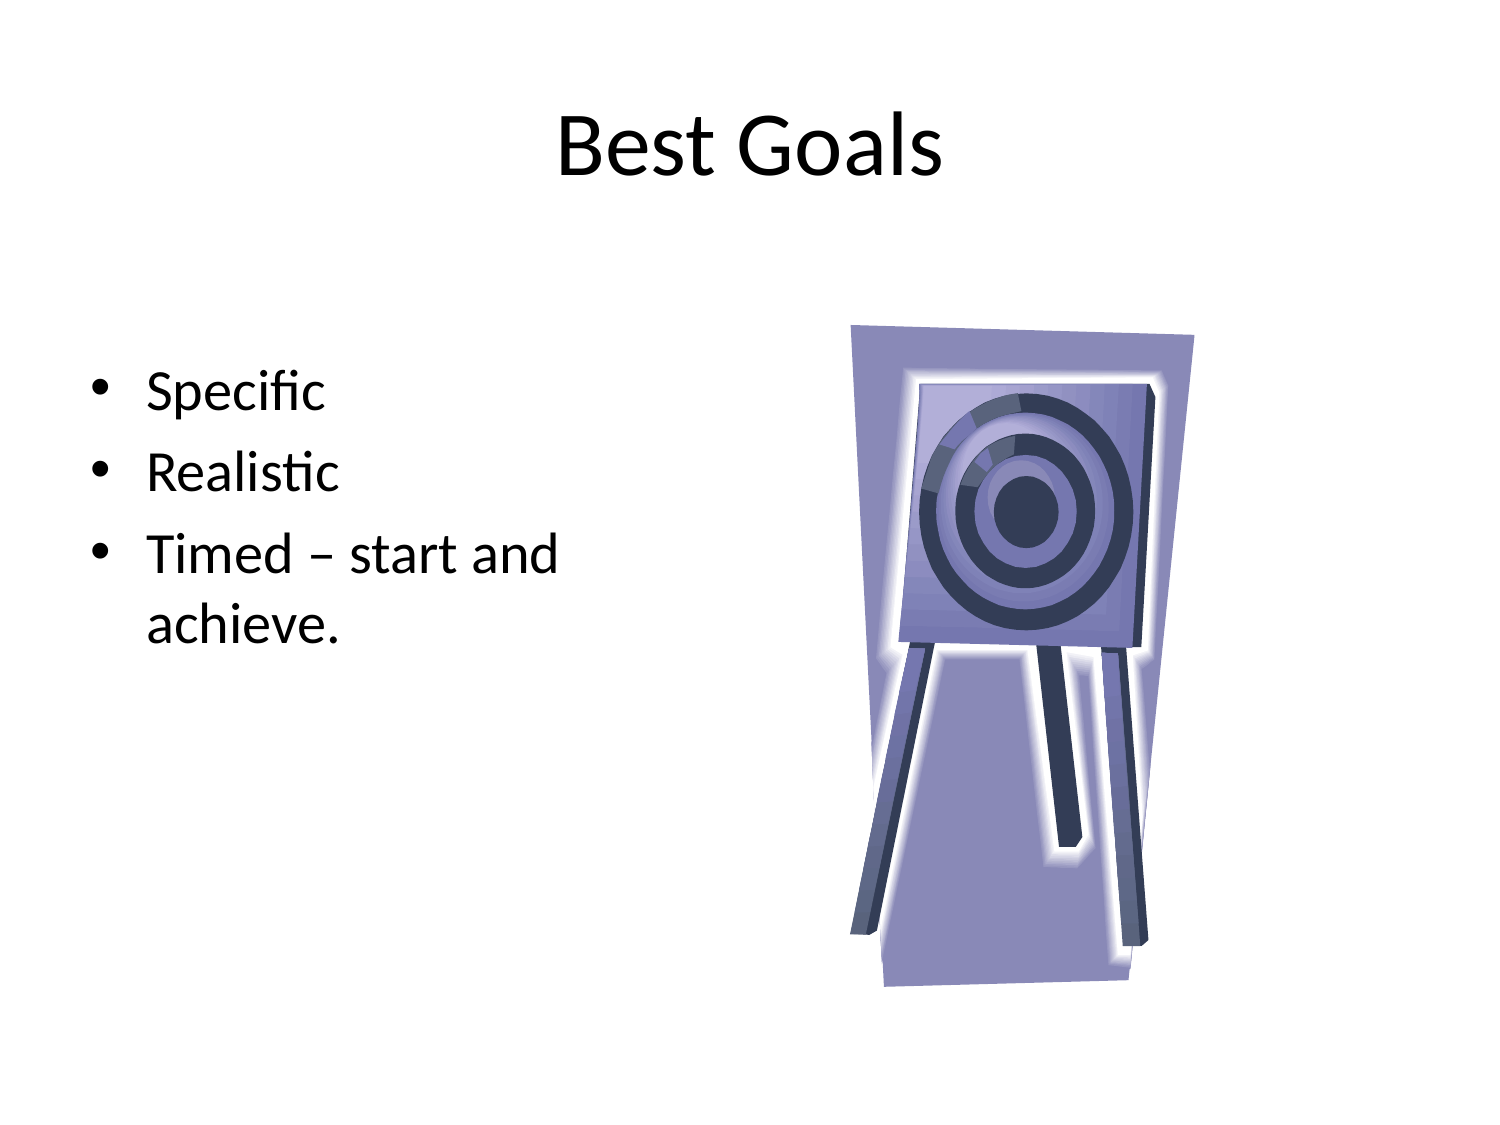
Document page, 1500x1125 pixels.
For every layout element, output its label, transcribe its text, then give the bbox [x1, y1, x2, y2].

list Specific Realistic Timed – start and achieve. [75, 262, 738, 1005]
picture [849, 324, 1195, 987]
title Best Goals [75, 45, 1425, 233]
